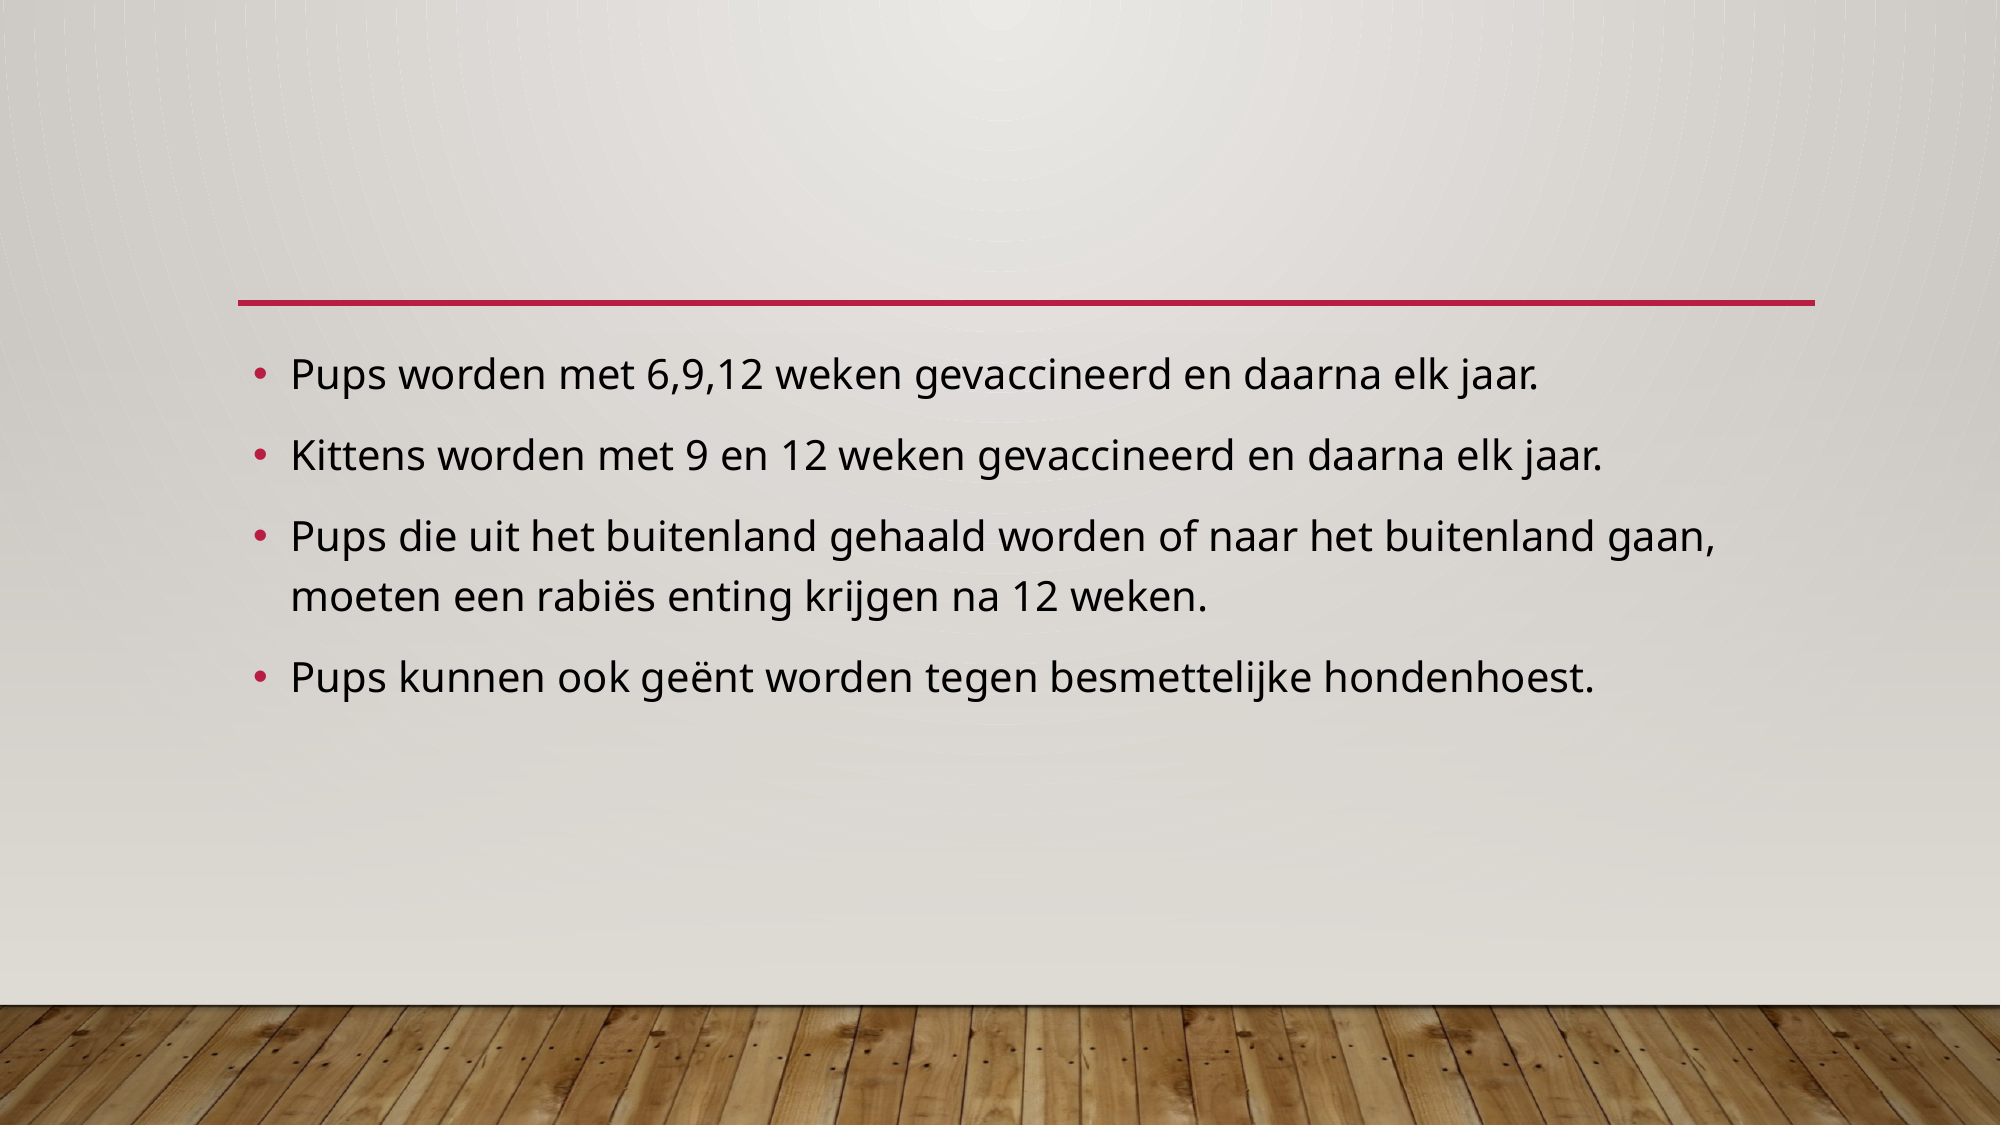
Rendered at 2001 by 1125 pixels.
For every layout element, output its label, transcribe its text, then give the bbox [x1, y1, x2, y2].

picture [0, 1005, 2000, 1125]
list Pups worden met 6,9,12 weken gevaccineerd en daarna elk jaar. Kittens worden met 9 en 12 weken gevaccineerd en daarna elk jaar. Pups die uit het buitenland gehaald worden of naar het buitenland gaan, moeten een rabiës enting krijgen na 12 weken. Pups kunnen ook geënt worden tegen besmettelijke hondenhoest. [238, 330, 1814, 897]
